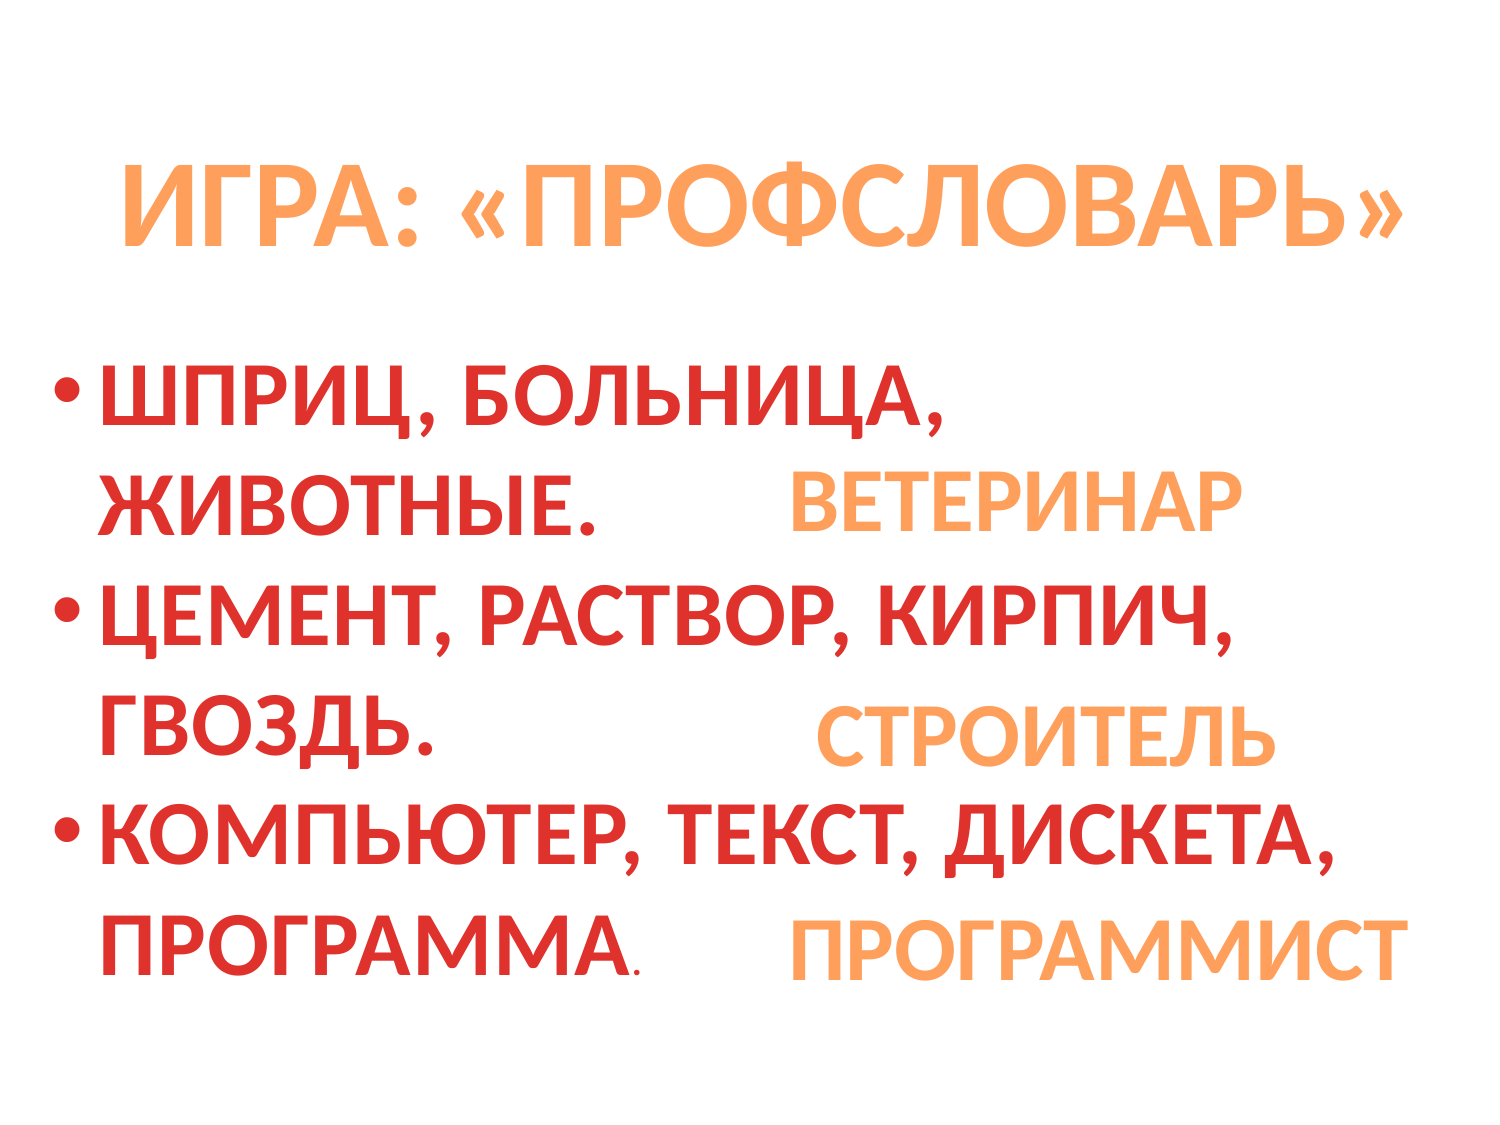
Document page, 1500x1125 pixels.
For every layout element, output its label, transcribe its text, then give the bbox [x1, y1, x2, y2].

text_box СТРОИТЕЛЬ [801, 666, 1459, 792]
text_box ПРОГРАММИСТ [773, 881, 1459, 1007]
text_box ВЕТЕРИНАР [773, 432, 1500, 558]
text_box ИГРА: «ПРОФСЛОВАРЬ» [76, 113, 1459, 279]
text_box ШПРИЦ, БОЛЬНИЦА, ЖИВОТНЫЕ. ЦЕМЕНТ, РАСТВОР, КИРПИЧ, ГВОЗДЬ. КОМПЬЮТЕР, ТЕКСТ, ДИСКЕТА, ПРОГРАММА. [37, 326, 1431, 1001]
